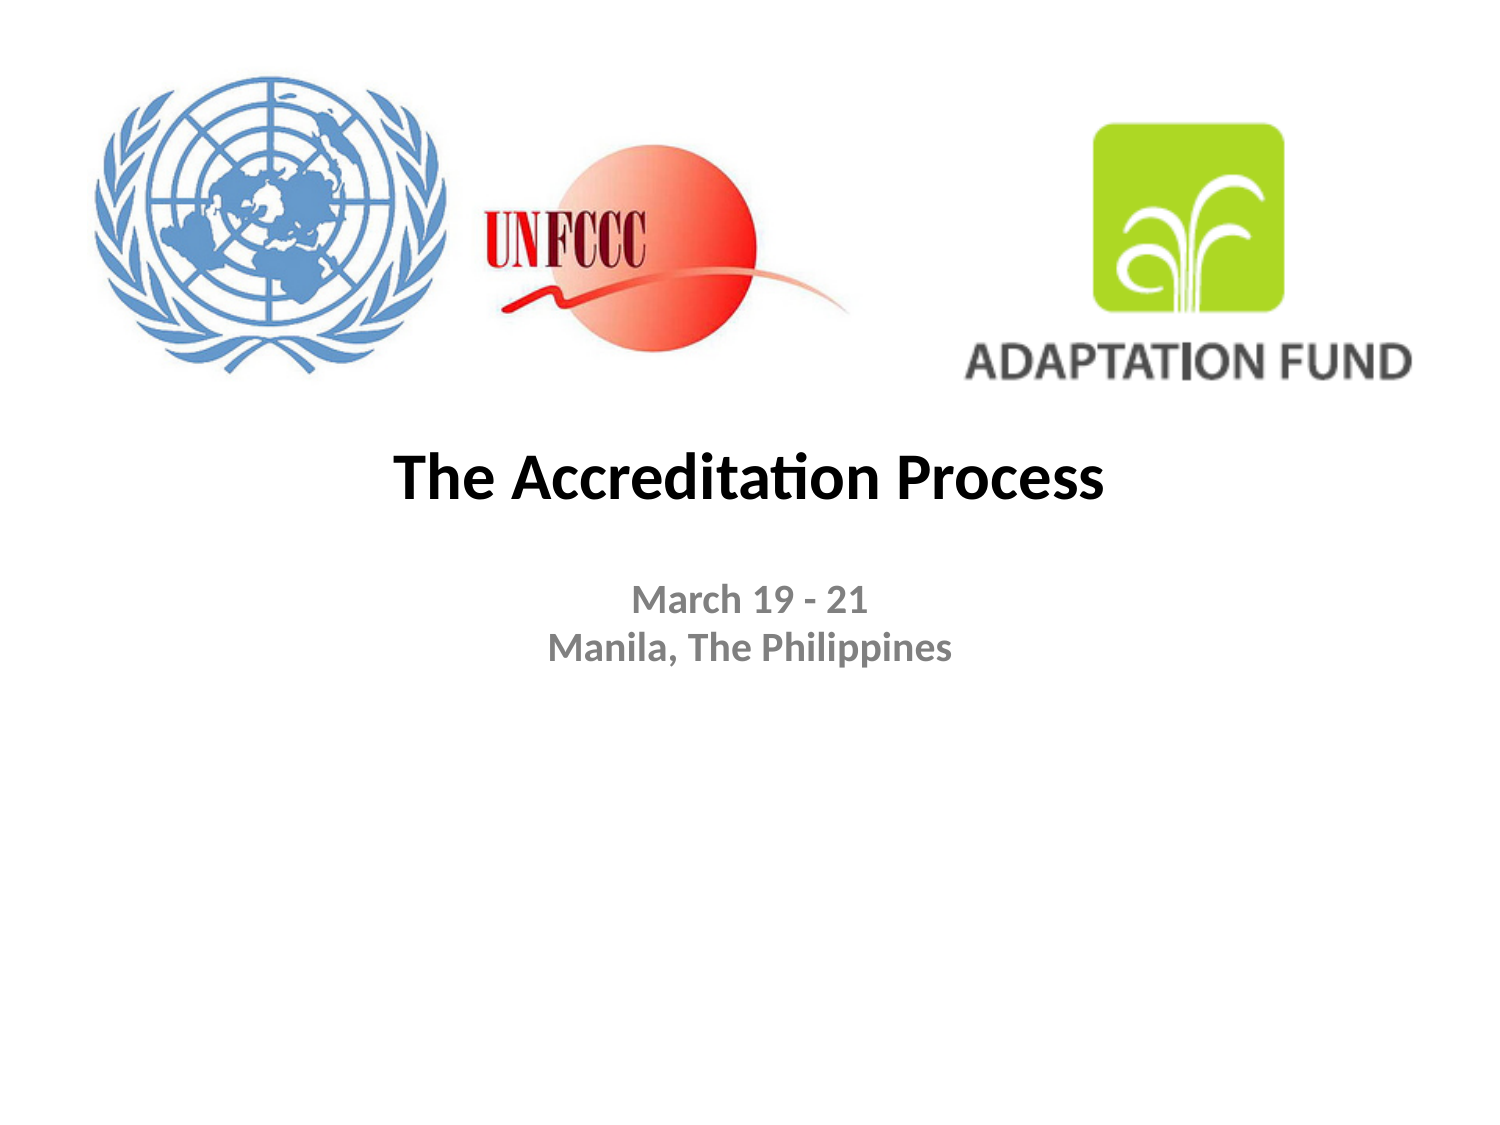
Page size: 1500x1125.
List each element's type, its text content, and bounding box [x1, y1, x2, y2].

picture [87, 56, 869, 401]
subtitle The Accreditation Process March 19 - 21 Manila, The Philippines [162, 425, 1338, 975]
picture [924, 37, 1459, 517]
